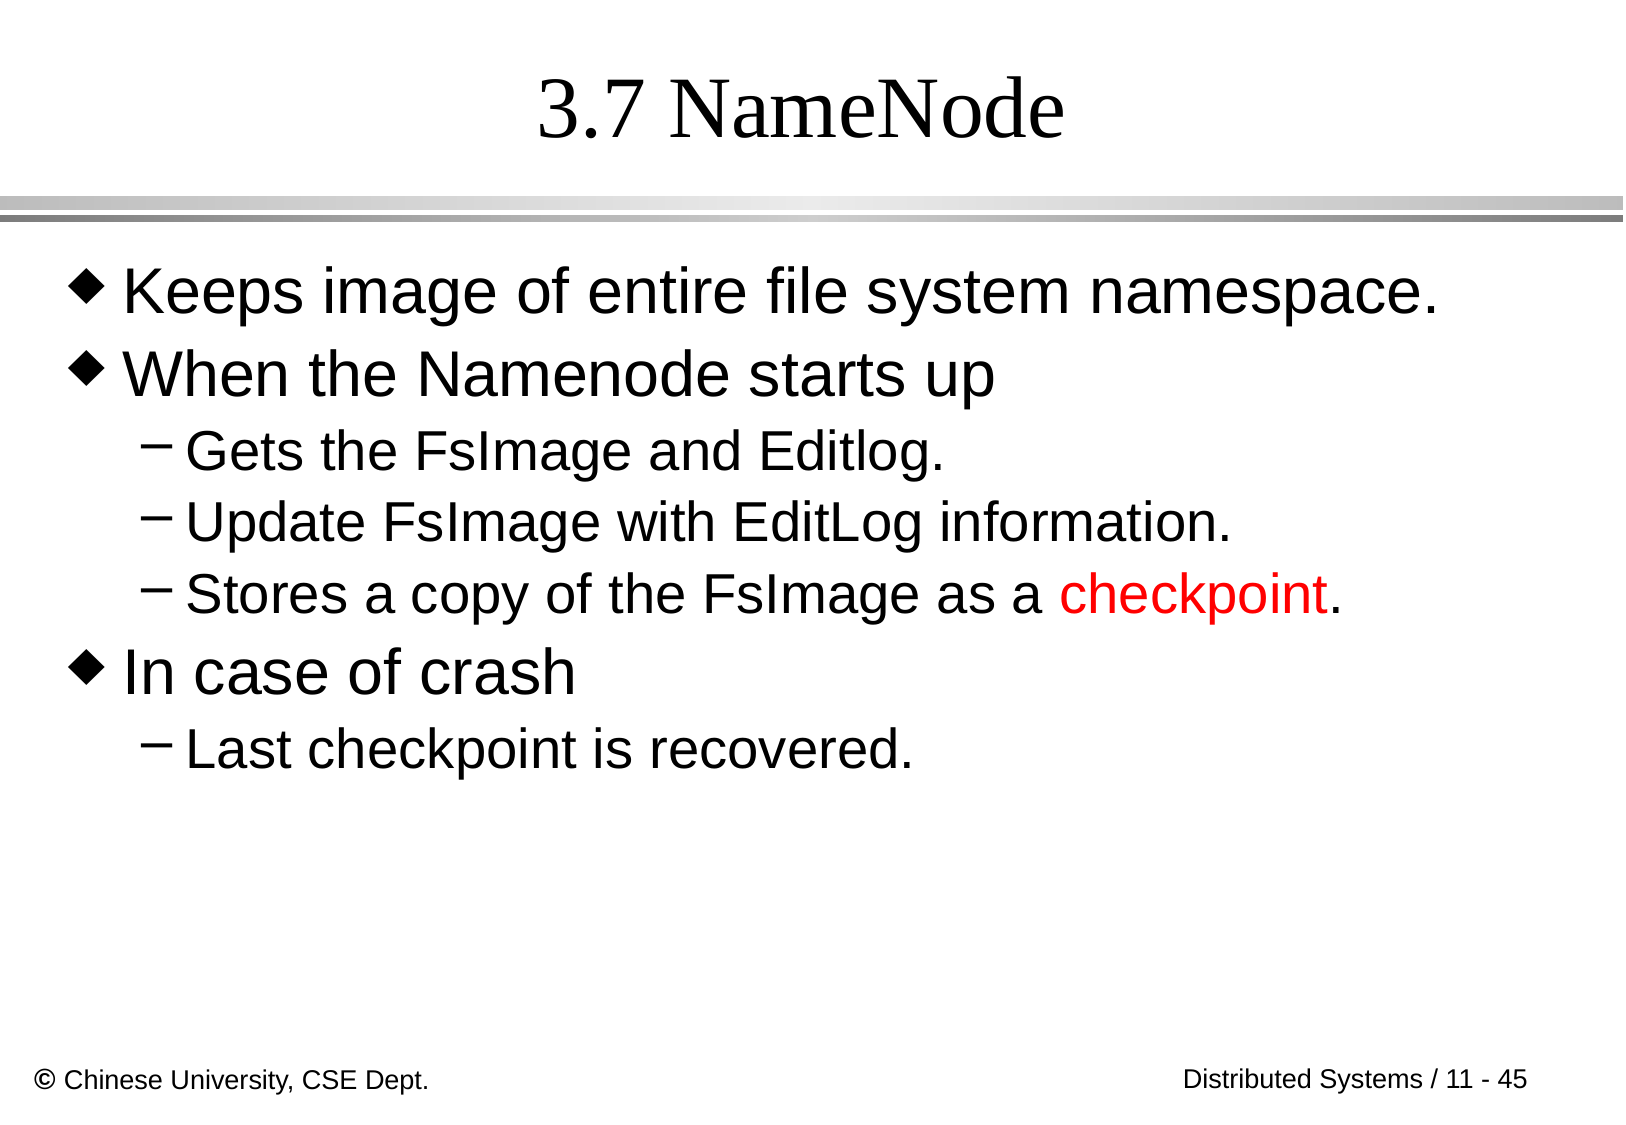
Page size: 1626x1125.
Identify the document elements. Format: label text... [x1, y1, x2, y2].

list Keeps image of entire file system namespace. When the Namenode starts up Gets the FsImage and Editlog. Update FsImage with EditLog information. Stores a copy of the FsImage as a checkpoint. In case of crash Last checkpoint is recovered. [53, 250, 1565, 1001]
title 3.7 NameNode [50, 62, 1575, 163]
